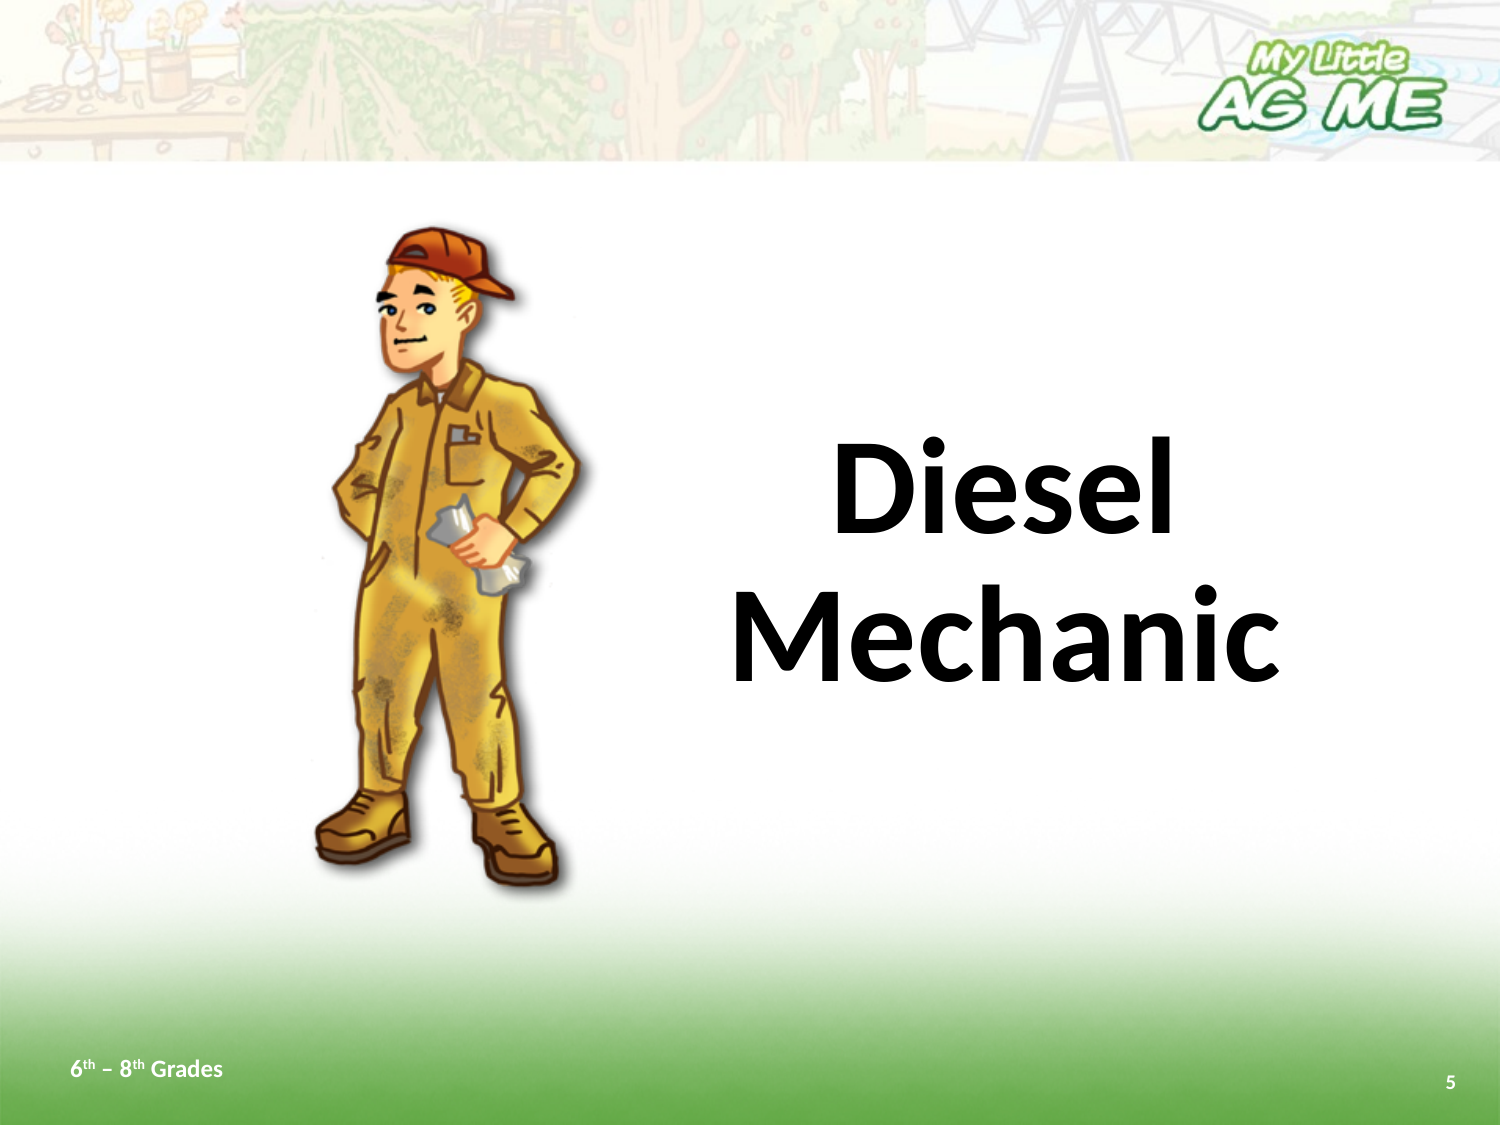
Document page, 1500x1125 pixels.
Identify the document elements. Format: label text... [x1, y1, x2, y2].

picture [0, 0, 1500, 1125]
text_box Diesel Mechanic [708, 481, 1300, 645]
